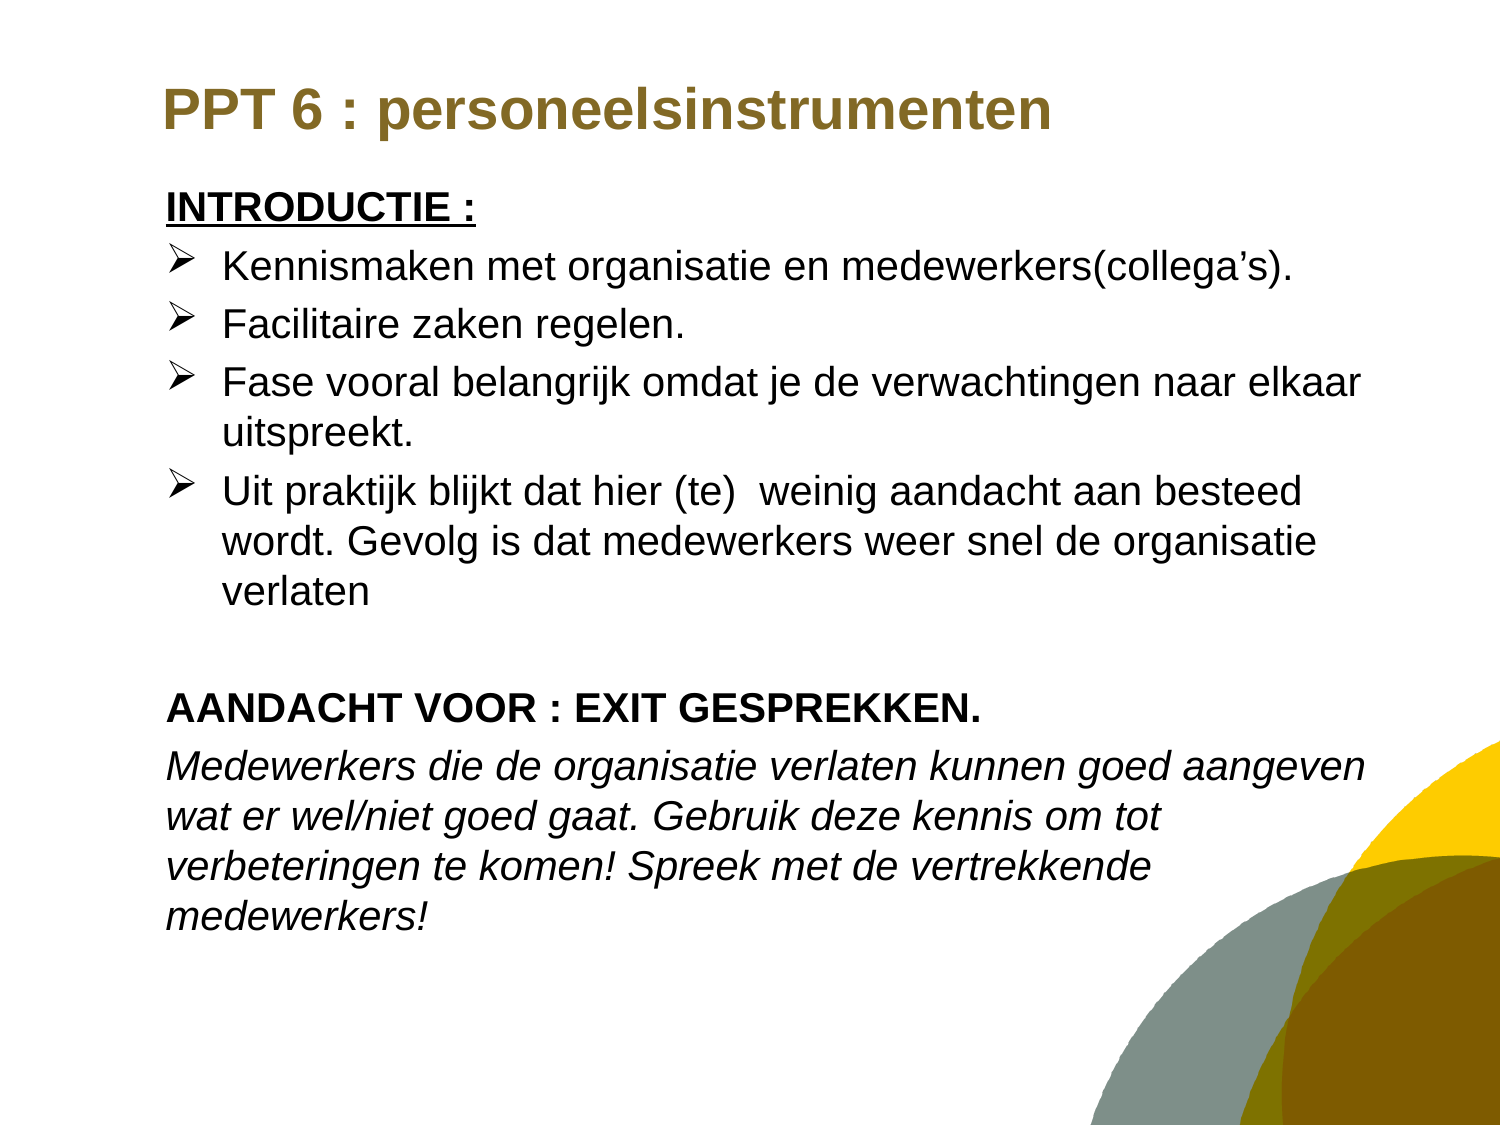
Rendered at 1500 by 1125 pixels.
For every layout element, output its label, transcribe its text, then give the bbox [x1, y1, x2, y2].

picture [66, 727, 1500, 1125]
title PPT 6 : personeelsinstrumenten [147, 54, 1414, 149]
list INTRODUCTIE : Kennismaken met organisatie en medewerkers(collega’s). Facilitaire zaken regelen. Fase vooral belangrijk omdat je de verwachtingen naar elkaar uitspreekt. Uit praktijk blijkt dat hier (te) weinig aandacht aan besteed wordt. Gevolg is dat medewerkers weer snel de organisatie verlaten AANDACHT VOOR : EXIT GESPREKKEN. Medewerkers die de organisatie verlaten kunnen goed aangeven wat er wel/niet goed gaat. Gebruik deze kennis om tot verbeteringen te komen! Spreek met de vertrekkende medewerkers! [150, 172, 1417, 1005]
